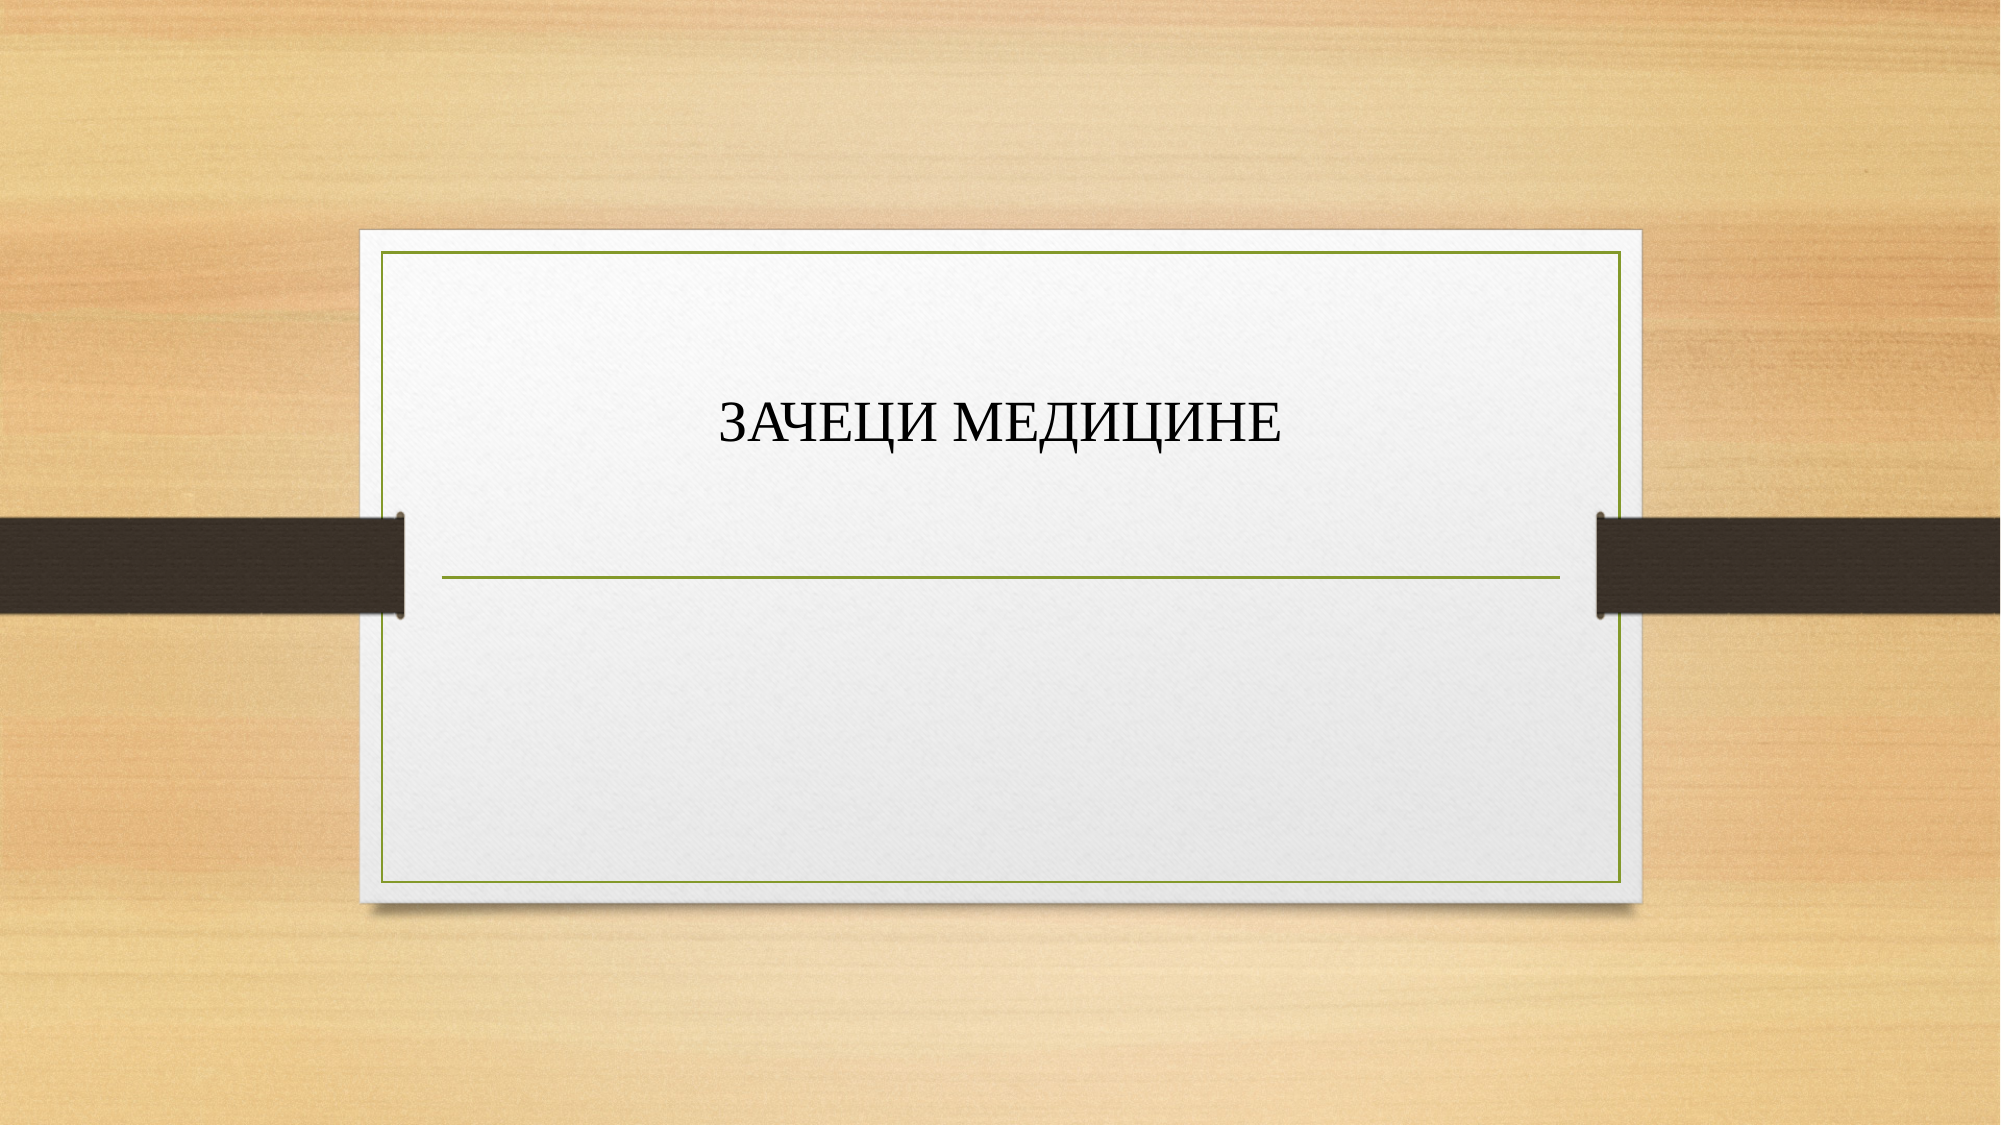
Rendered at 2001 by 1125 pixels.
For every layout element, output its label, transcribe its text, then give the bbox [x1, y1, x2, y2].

picture [0, 0, 2001, 1125]
title Зачеци медицине [441, 306, 1560, 462]
